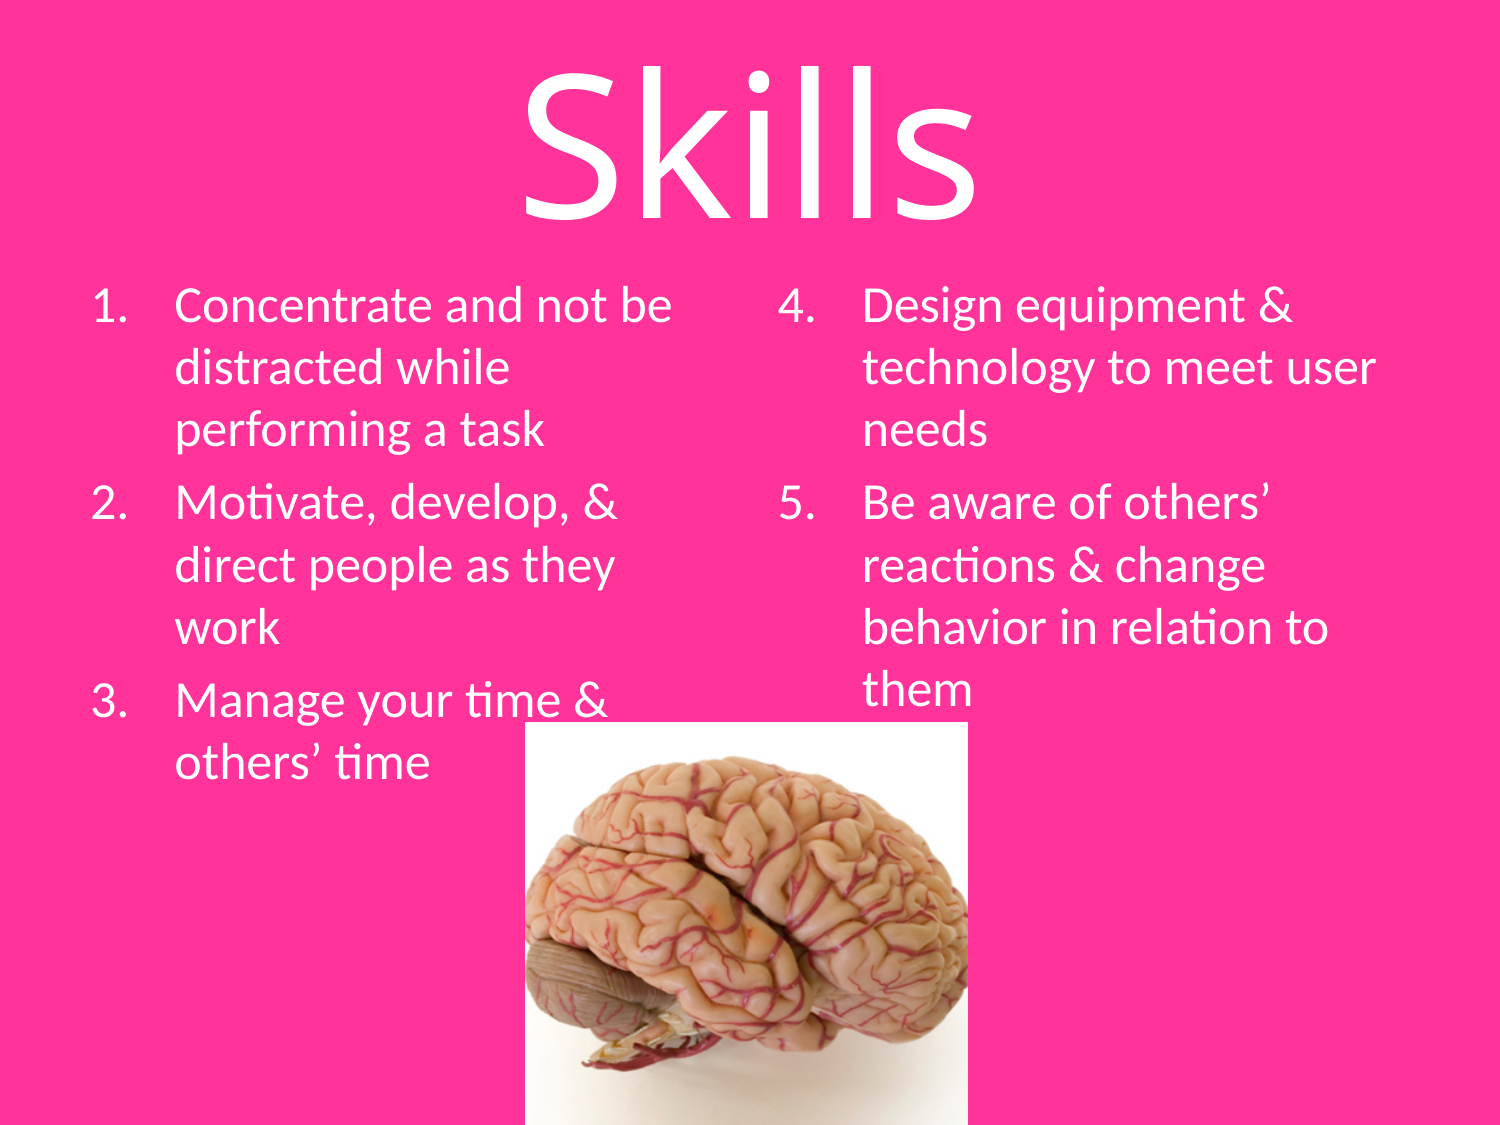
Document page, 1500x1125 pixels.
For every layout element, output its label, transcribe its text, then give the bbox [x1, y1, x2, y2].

list Concentrate and not be distracted while performing a task Motivate, develop, & direct people as they work Manage your time & others’ time [75, 262, 738, 1005]
list 4. Design equipment & technology to meet user needs 5. Be aware of others’ reactions & change behavior in relation to them [762, 262, 1425, 1005]
title Skills [75, 45, 1425, 233]
picture [524, 722, 968, 1125]
